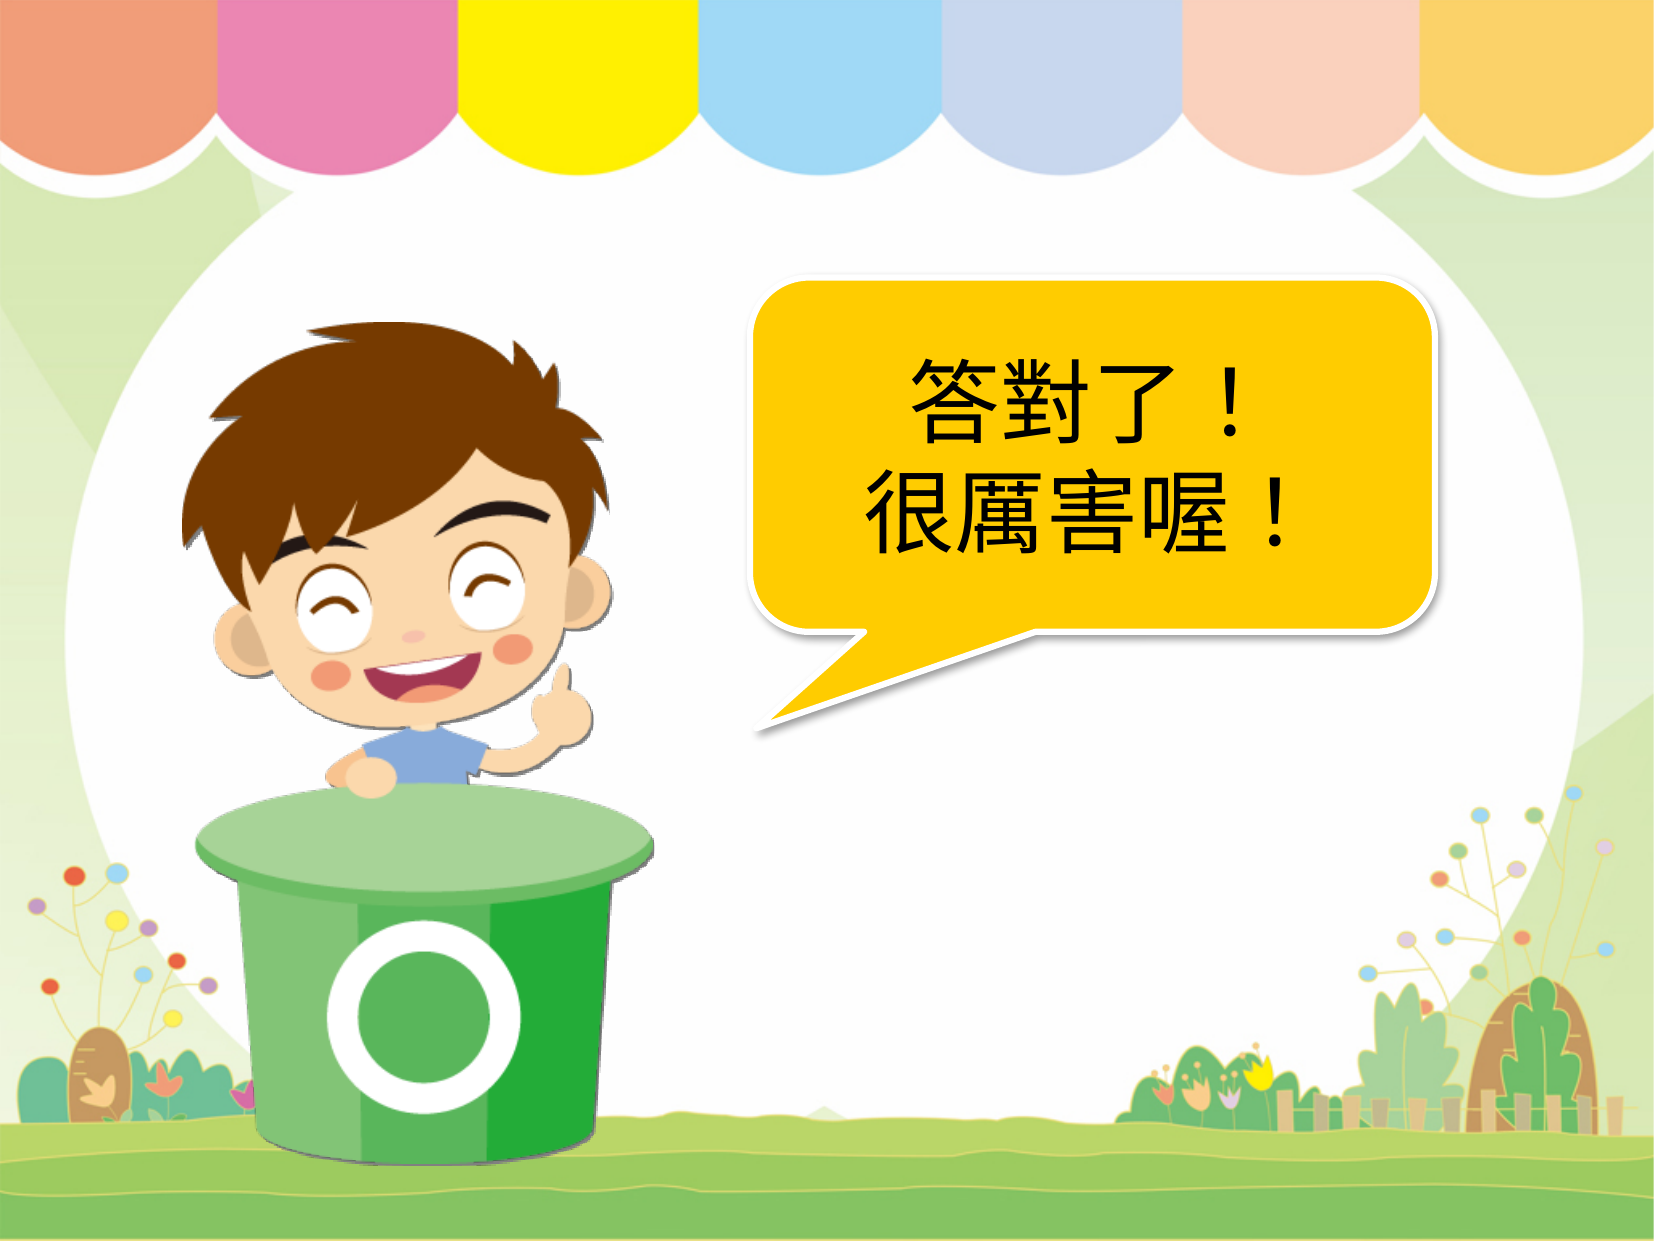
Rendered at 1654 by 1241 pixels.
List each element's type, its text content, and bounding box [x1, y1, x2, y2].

picture [0, 0, 1654, 1241]
text_box 答對了！ 很厲害喔！ [747, 275, 1438, 731]
